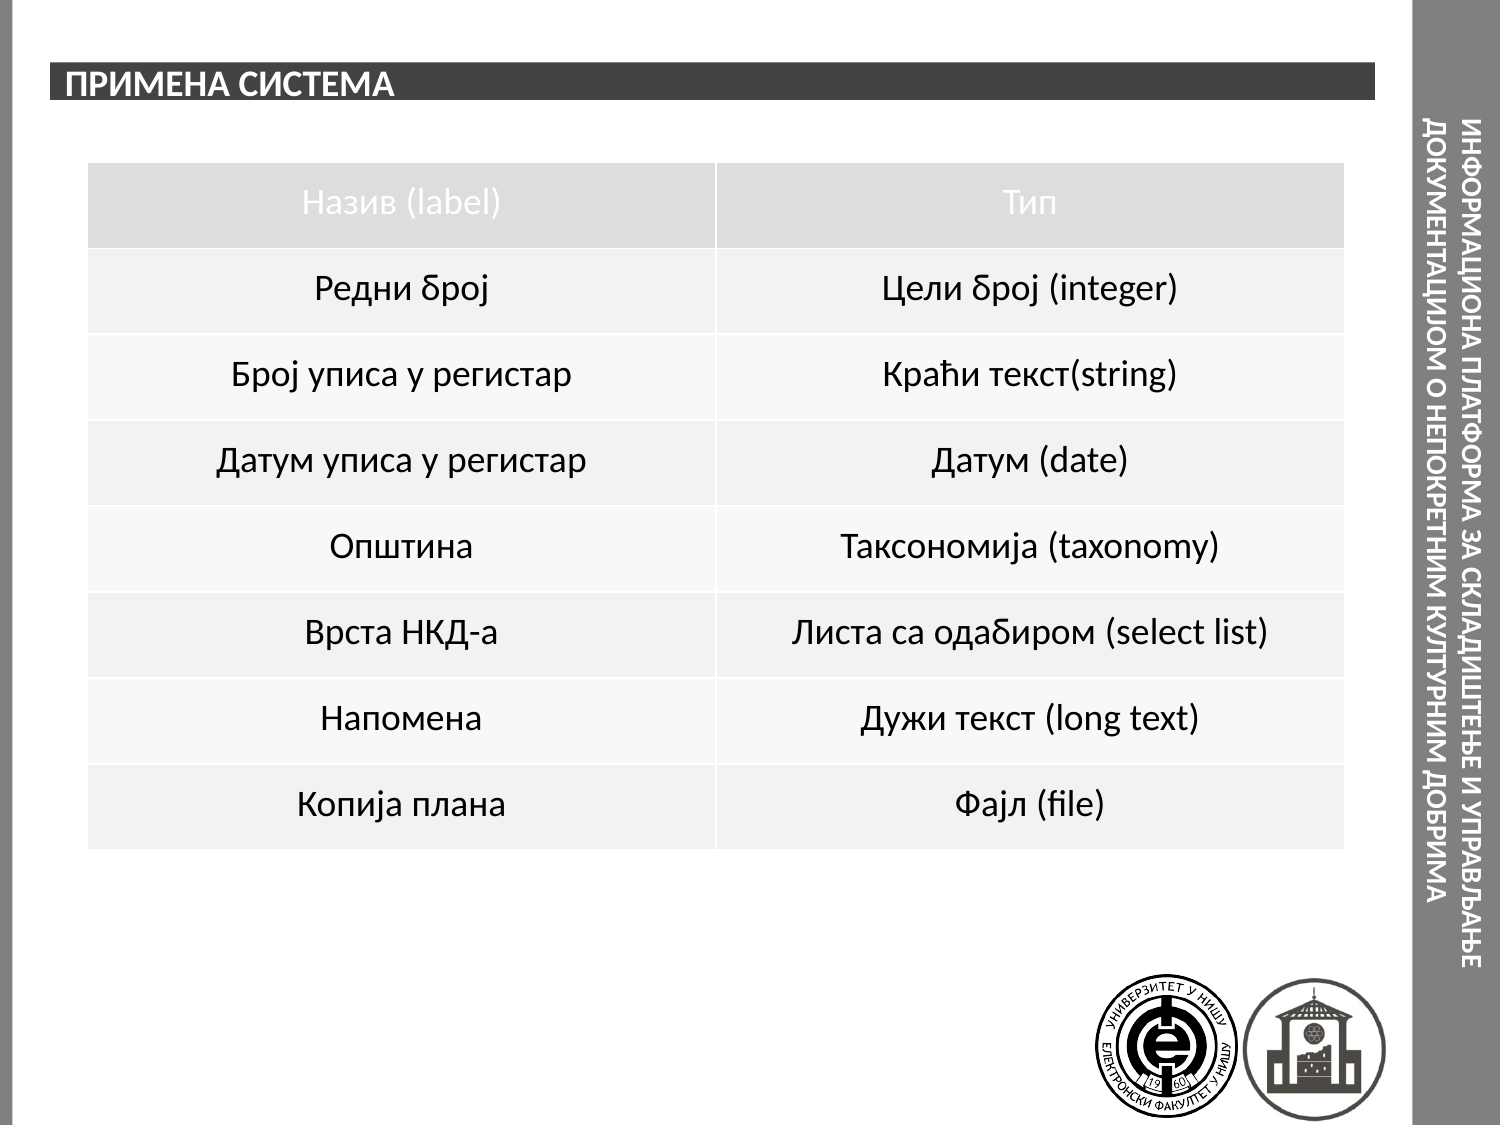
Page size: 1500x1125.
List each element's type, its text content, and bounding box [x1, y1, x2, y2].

table_header Назив (label) [88, 163, 715, 248]
table_cell Листа са одабиром (select list) [717, 593, 1344, 677]
table_cell Број уписа у регистар [88, 335, 715, 419]
table_cell Датум (date) [717, 421, 1344, 505]
table_cell Краћи текст(string) [717, 335, 1344, 419]
table_cell Врста НКД-а [88, 593, 715, 677]
table_cell Редни број [88, 249, 715, 333]
table_header Тип [717, 163, 1344, 248]
table_cell Цели број (integer) [717, 249, 1344, 333]
table_cell Копија плана [88, 765, 715, 849]
list ПРИМЕНА СИСТЕМА [50, 62, 1375, 100]
table_cell Напомена [88, 679, 715, 763]
table_cell Таксономија (taxonomy) [717, 507, 1344, 591]
title ИНФОРМАЦИОНА ПЛАТФОРМА ЗА СКЛАДИШТЕЊЕ И УПРАВЉАЊЕ ДОКУМЕНТАЦИЈОМ О НЕПОКРЕТНИМ КУЛТУРНИМ ДОБРИМА [1412, 62, 1500, 1025]
table_cell Датум уписа у регистар [88, 421, 715, 505]
picture [1094, 974, 1238, 1118]
table_cell Општина [88, 507, 715, 591]
table_cell Дужи текст (long text) [717, 679, 1344, 763]
picture [1239, 968, 1388, 1123]
table_cell Фајл (file) [717, 765, 1344, 849]
